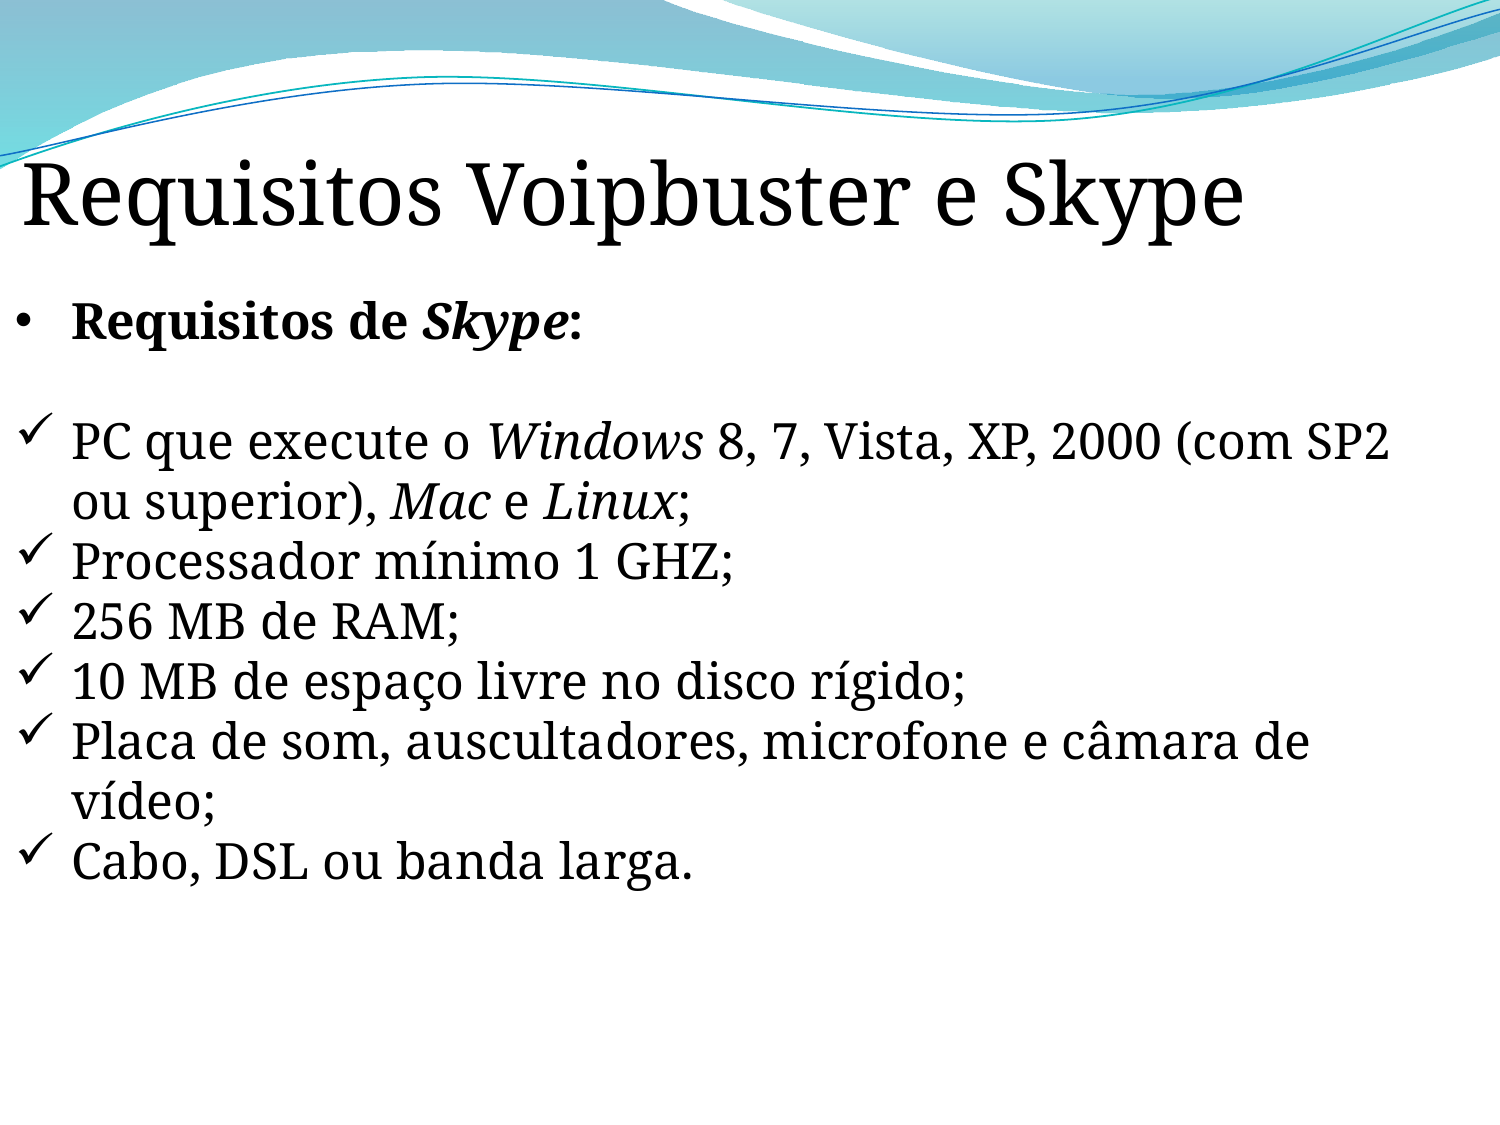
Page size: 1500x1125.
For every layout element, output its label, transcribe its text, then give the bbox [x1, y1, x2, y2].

text_box Requisitos Voipbuster e Skype [0, 90, 1270, 281]
text_box Requisitos de Skype: PC que execute o Windows 8, 7, Vista, XP, 2000 (com SP2 ou superior), Mac e Linux; Processador mínimo 1 GHZ; 256 MB de RAM; 10 MB de espaço livre no disco rígido; Placa de som, auscultadores, microfone e câmara de vídeo; Cabo, DSL ou banda larga. [0, 281, 1447, 897]
